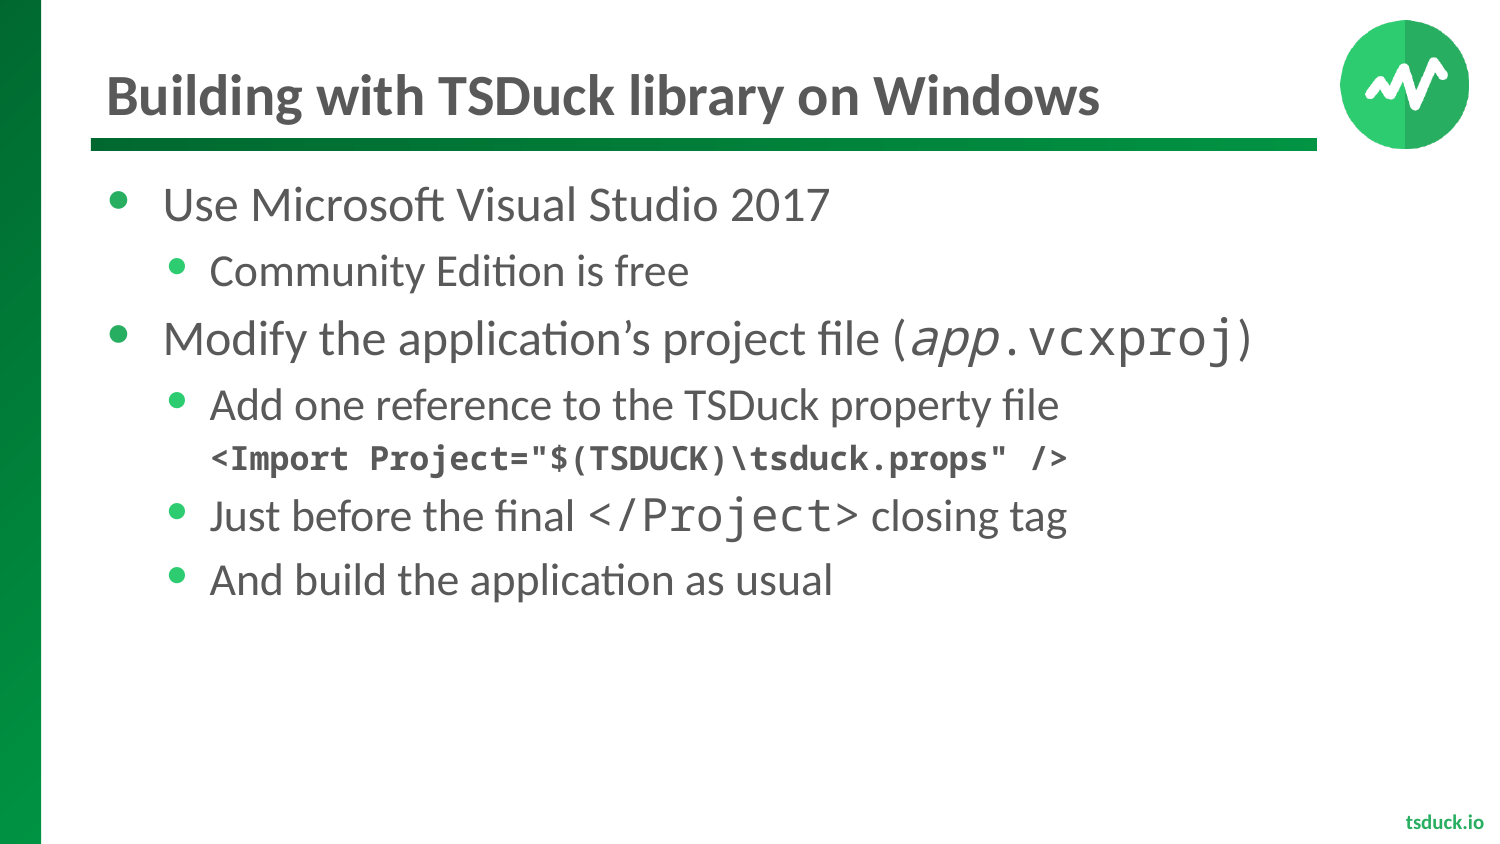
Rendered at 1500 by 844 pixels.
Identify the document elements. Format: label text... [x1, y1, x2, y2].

picture [1340, 20, 1469, 149]
list Use Microsoft Visual Studio 2017 Community Edition is free Modify the application’s project file (app.vcxproj) Add one reference to the TSDuck property file <Import Project="$(TSDUCK)\tsduck.props" /> Just before the final </Project> closing tag And build the application as usual [91, 164, 1454, 759]
title Building with TSDuck library on Windows [91, 38, 1333, 146]
